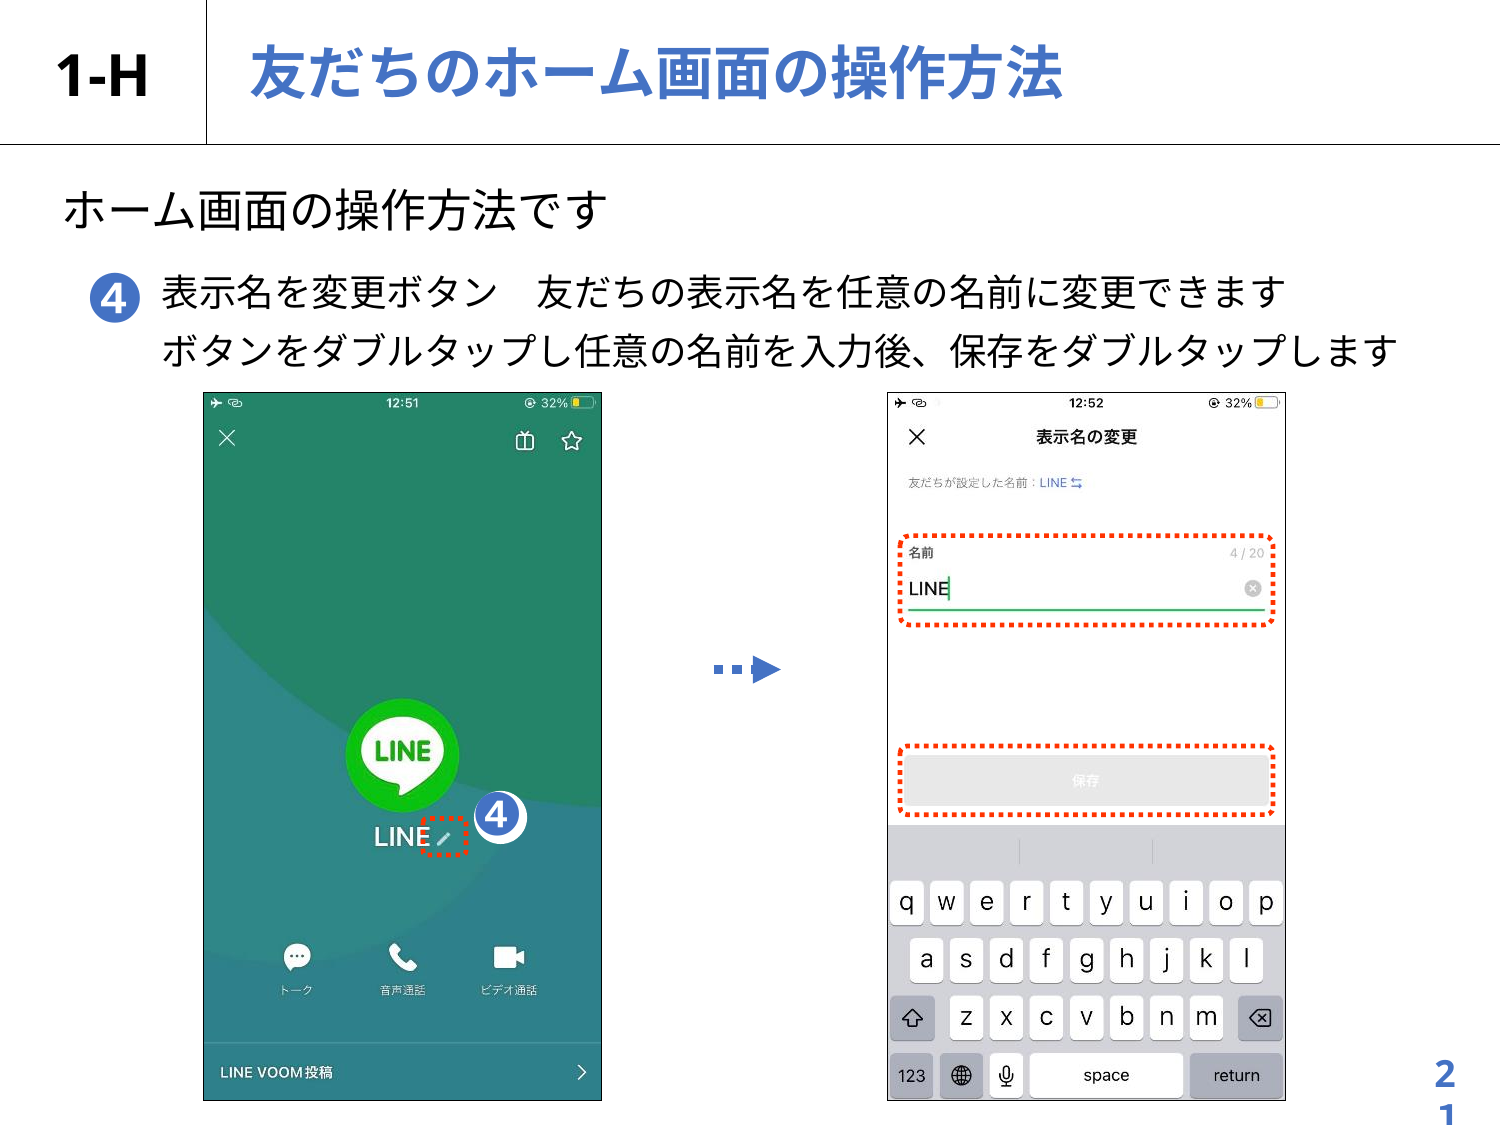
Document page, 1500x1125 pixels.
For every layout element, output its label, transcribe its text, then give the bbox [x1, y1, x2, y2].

text_box 表示名を変更ボタン 友だちの表示名を任意の名前に変更できます ボタンをダブルタップし任意の名前を入力後、保存をダブルタップします [146, 248, 1454, 381]
picture [203, 392, 602, 1101]
title 1-H [0, 0, 207, 147]
text_box 2１ [1402, 1065, 1497, 1125]
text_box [456, 769, 534, 856]
text_box ❹ [70, 248, 146, 343]
text_box 友だちのホーム画面の操作方法 [230, 24, 1459, 119]
picture [887, 392, 1286, 1101]
text_box ホーム画面の操作方法です [46, 180, 1422, 274]
